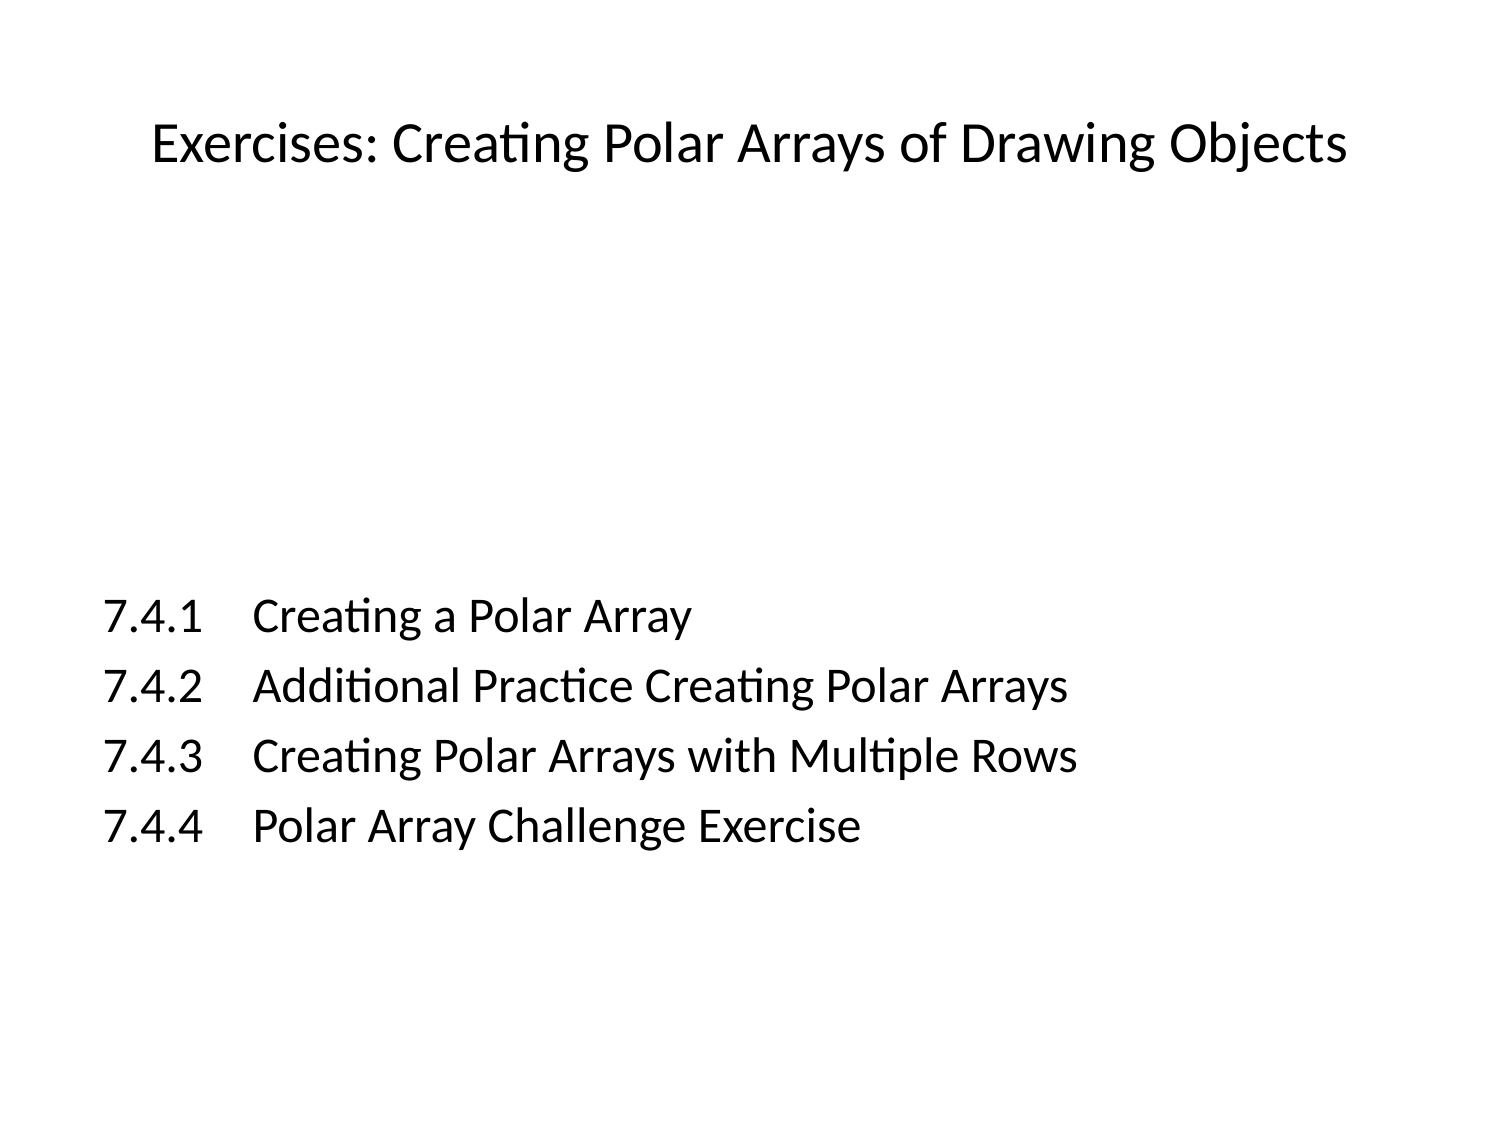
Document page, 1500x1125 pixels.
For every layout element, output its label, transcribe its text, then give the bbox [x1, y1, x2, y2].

list 7.4.1 Creating a Polar Array 7.4.2 Additional Practice Creating Polar Arrays 7.4.3 Creating Polar Arrays with Multiple Rows 7.4.4 Polar Array Challenge Exercise [87, 575, 1363, 1025]
title Exercises: Creating Polar Arrays of Drawing Objects [75, 45, 1425, 233]
